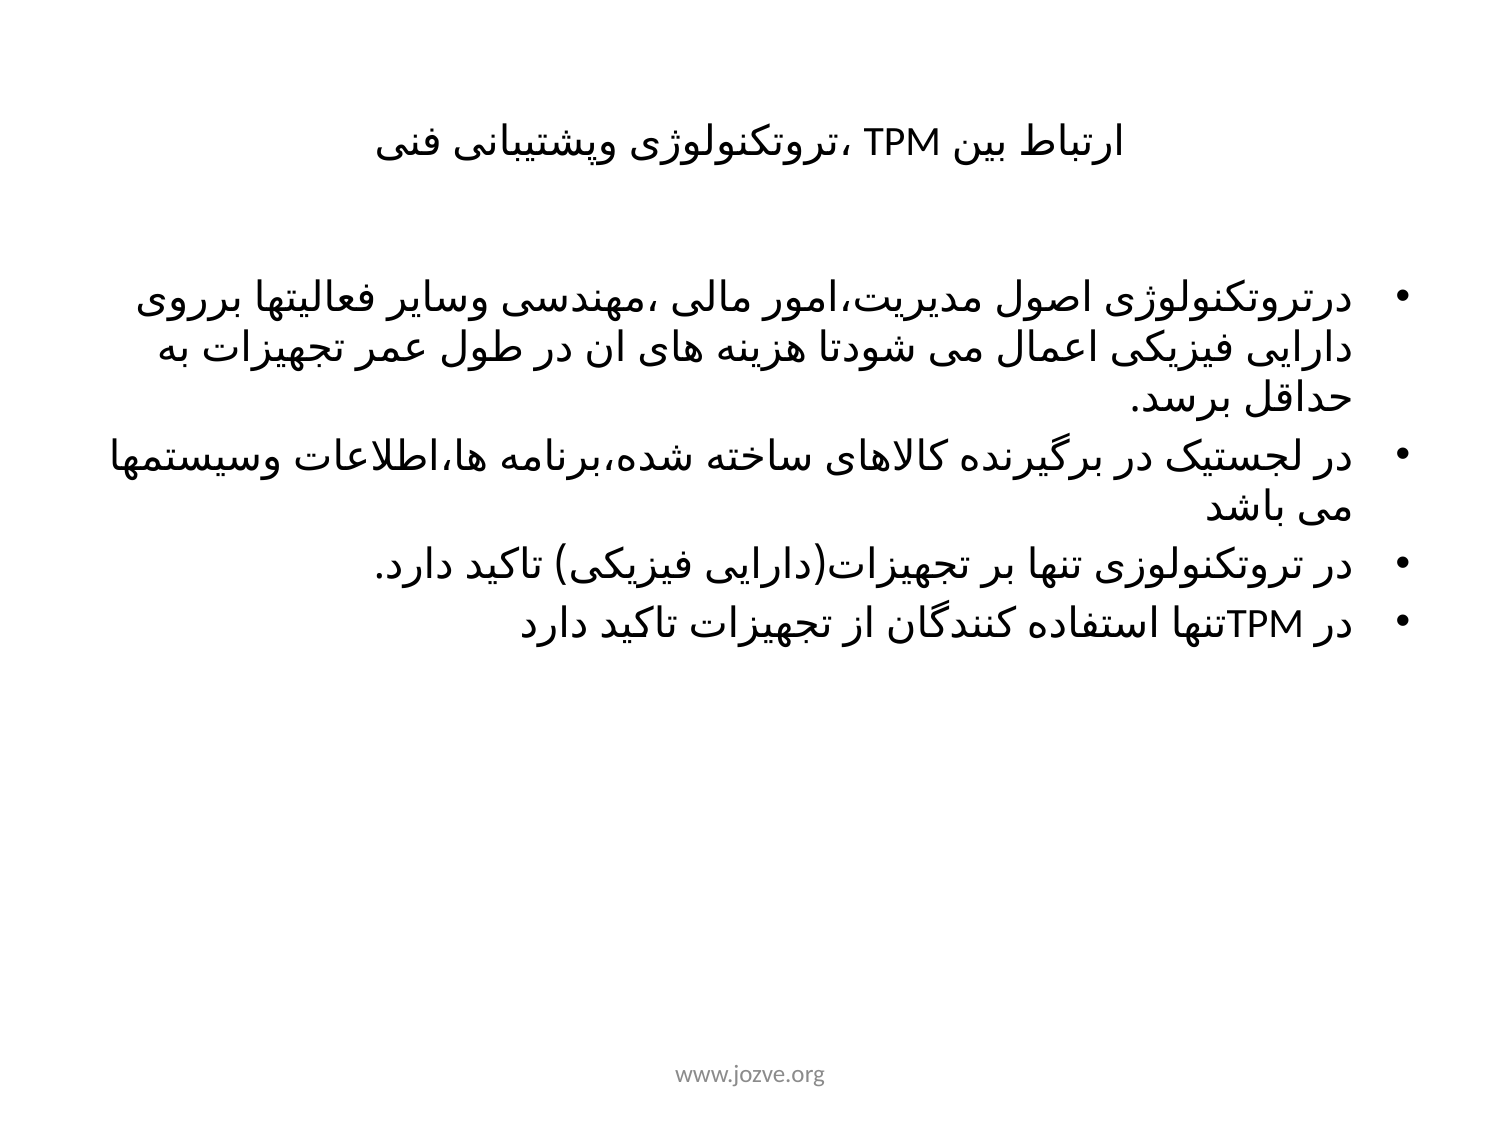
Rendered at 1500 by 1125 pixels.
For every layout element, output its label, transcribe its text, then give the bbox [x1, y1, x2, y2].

footer www.jozve.org [512, 1042, 988, 1103]
list درتروتکنولوژی اصول مدیریت،امور مالی ،مهندسی وسایر فعالیتها برروی دارایی فیزیکی اعمال می شودتا هزینه های ان در طول عمر تجهیزات به حداقل برسد. در لجستیک در برگیرنده کالاهای ساخته شده،برنامه ها،اطلاعات وسیستمها می باشد در تروتکنولوزی تنها بر تجهیزات(دارایی فیزیکی) تاکید دارد. در TPMتنها استفاده کنندگان از تجهیزات تاکید دارد [75, 262, 1425, 1005]
title ارتباط بین TPM ،تروتکنولوژی وپشتیبانی فنی [75, 45, 1425, 233]
